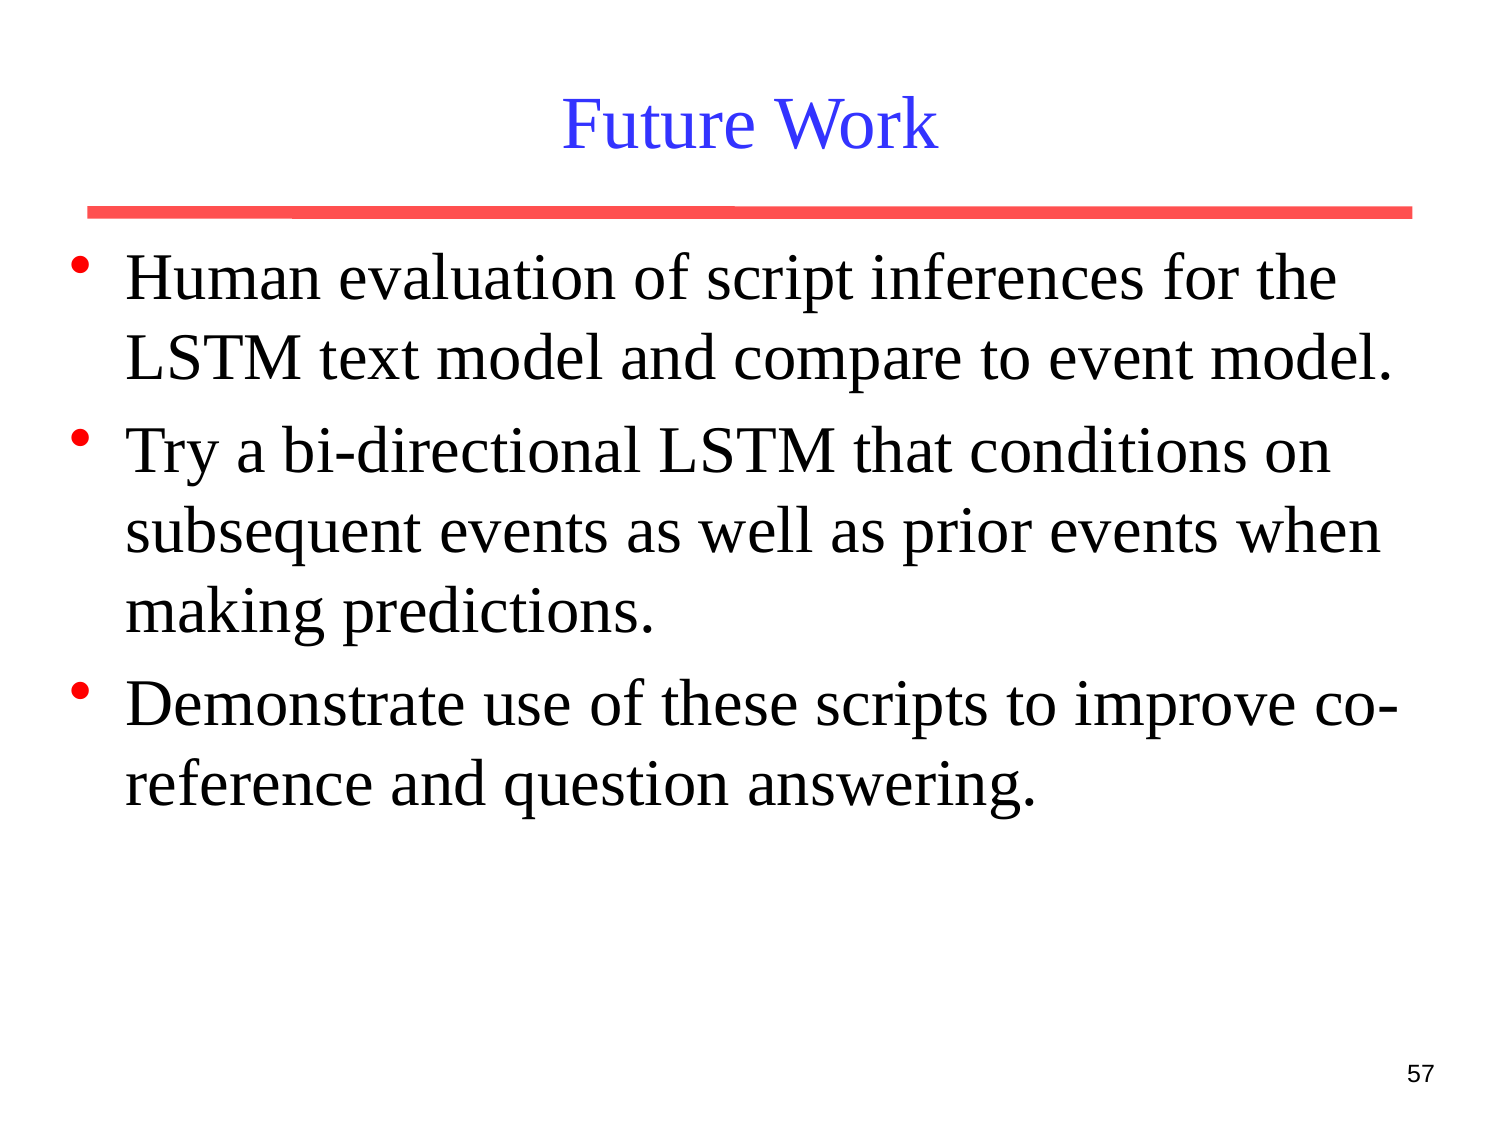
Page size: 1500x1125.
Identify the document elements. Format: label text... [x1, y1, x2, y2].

title Future Work [112, 37, 1388, 201]
slide_number 57 [1137, 1049, 1451, 1125]
list Human evaluation of script inferences for the LSTM text model and compare to event model. Try a bi-directional LSTM that conditions on subsequent events as well as prior events when making predictions. Demonstrate use of these scripts to improve co-reference and question answering. [53, 224, 1475, 995]
